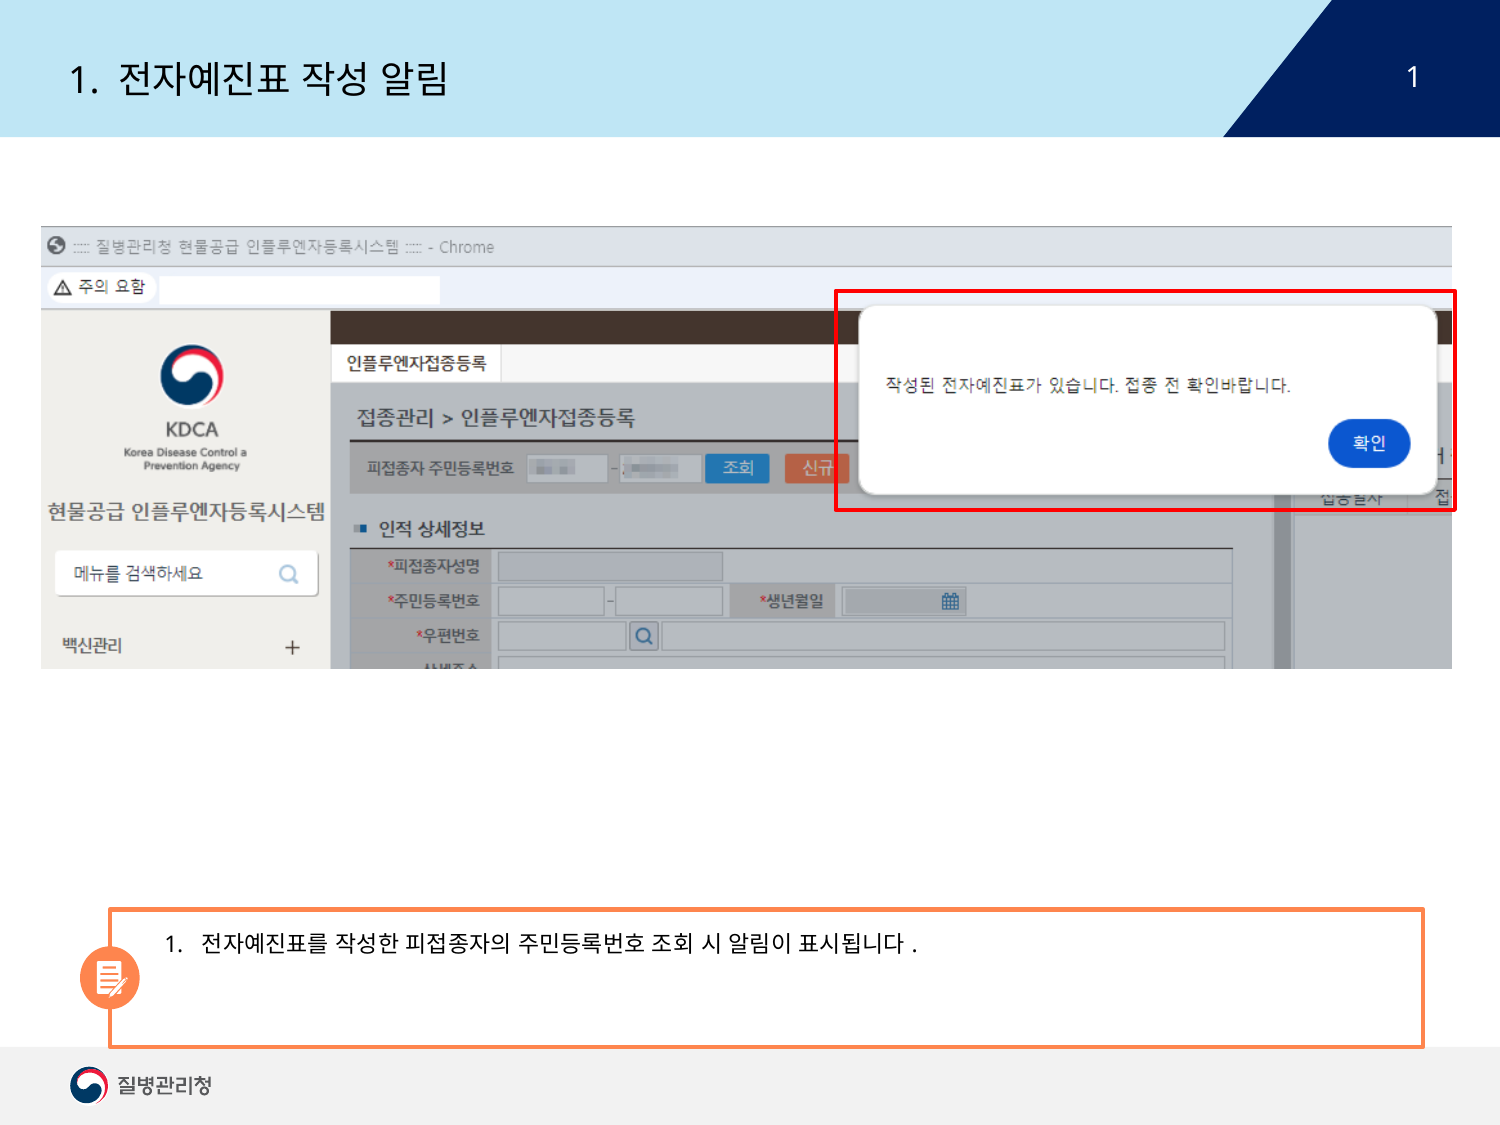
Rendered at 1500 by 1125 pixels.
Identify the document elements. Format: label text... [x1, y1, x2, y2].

text_box 1 [1367, 40, 1460, 112]
text_box 전자예진표를 작성한 피접종자의 주민등록번호 조회 시 알림이 표시됩니다. [147, 908, 1340, 1024]
picture [40, 225, 1453, 670]
text_box 1. 전자예진표 작성 알림 [53, 42, 706, 114]
